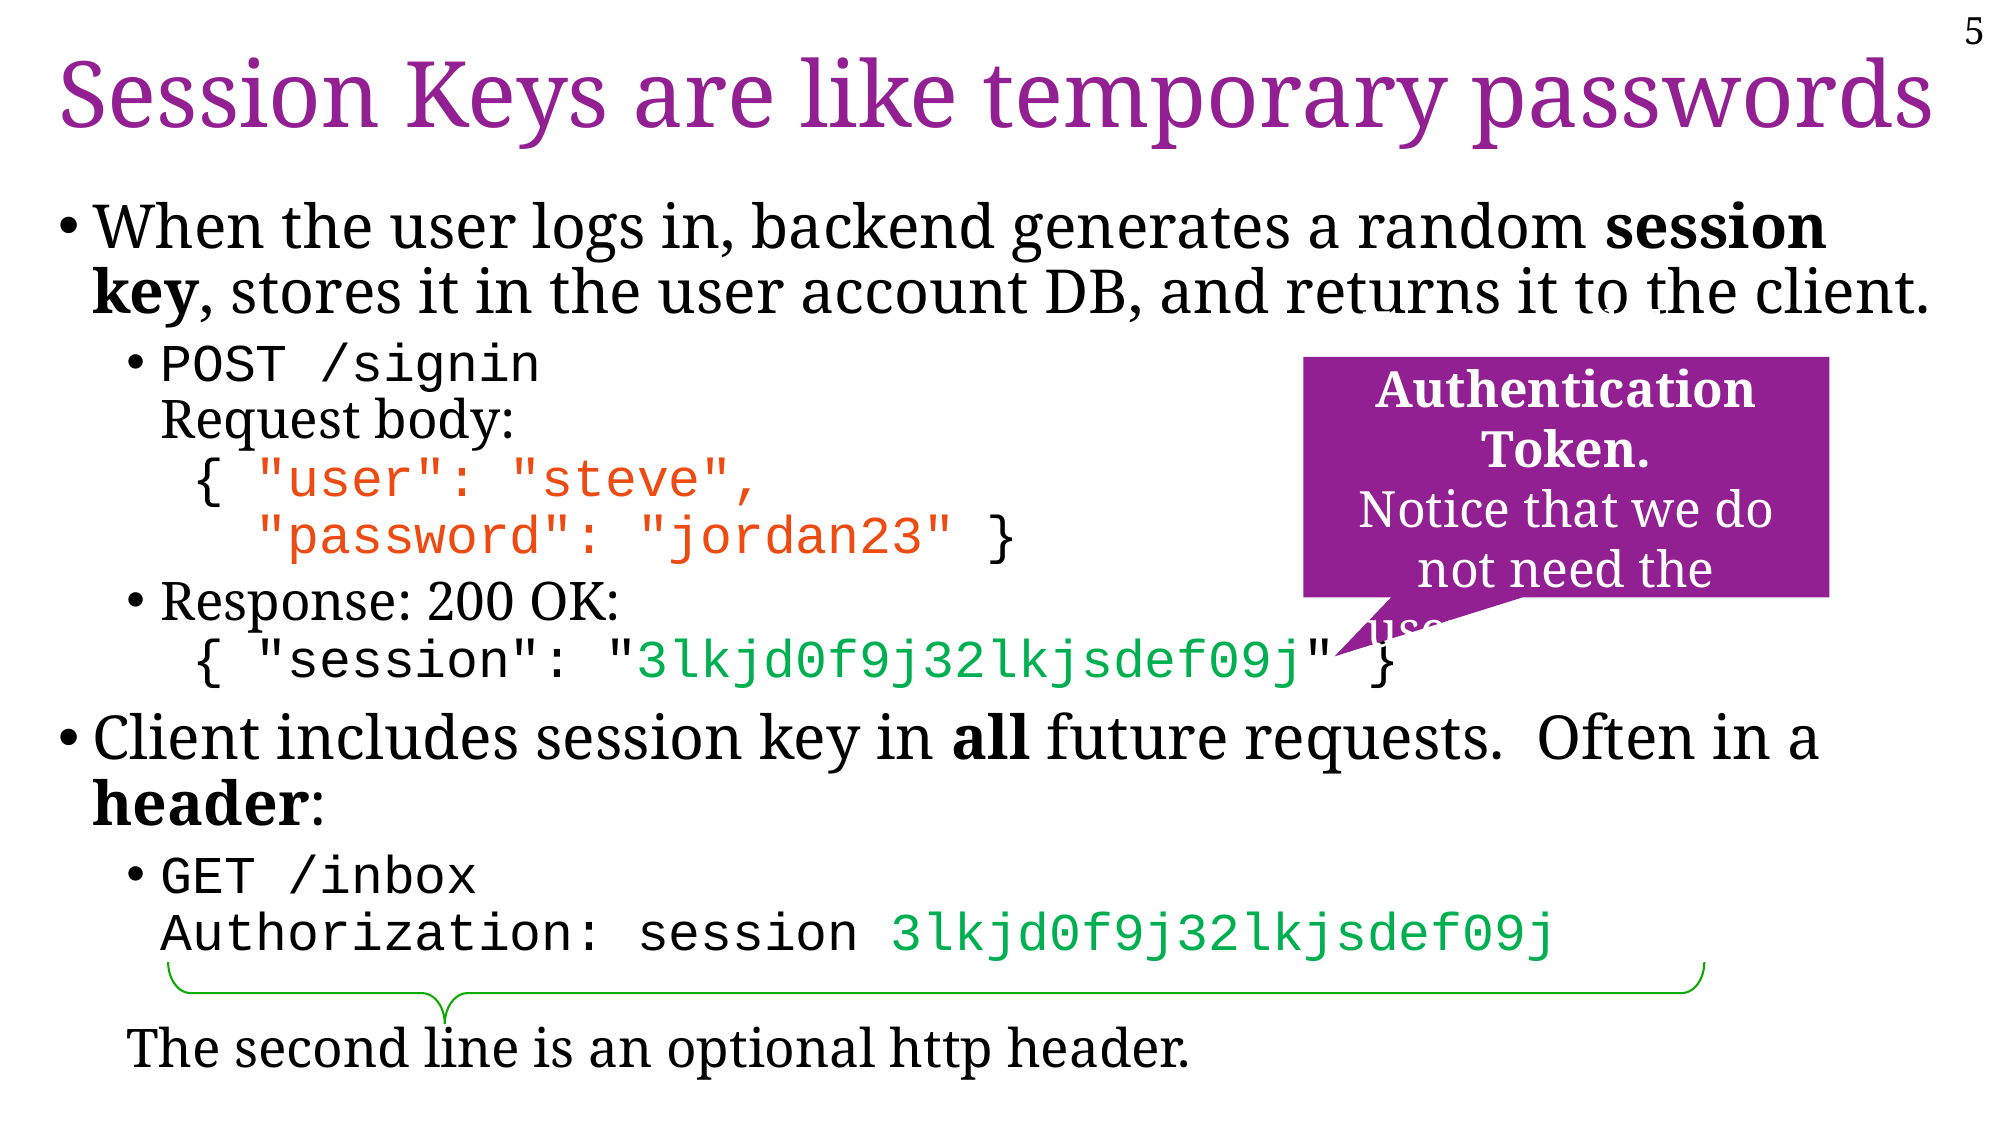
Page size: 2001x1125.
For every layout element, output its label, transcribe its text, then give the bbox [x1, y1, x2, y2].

list When the user logs in, backend generates a random session key, stores it in the user account DB, and returns it to the client. POST /signin Request body: { "user": "steve", "password": "jordan23" } Response: 200 OK: { "session": "3lkjd0f9j32lkjsdef09j" } Client includes session key in all future requests. Often in a header: GET /inbox Authorization: session 3lkjd0f9j32lkjsdef09j The second line is an optional http header. [43, 188, 1953, 1106]
text_box We also call this an Authentication Token. Notice that we do not need the username. Why? [1302, 355, 1831, 658]
text_box [167, 962, 1705, 1025]
title Session Keys are like temporary passwords [43, 25, 1953, 171]
